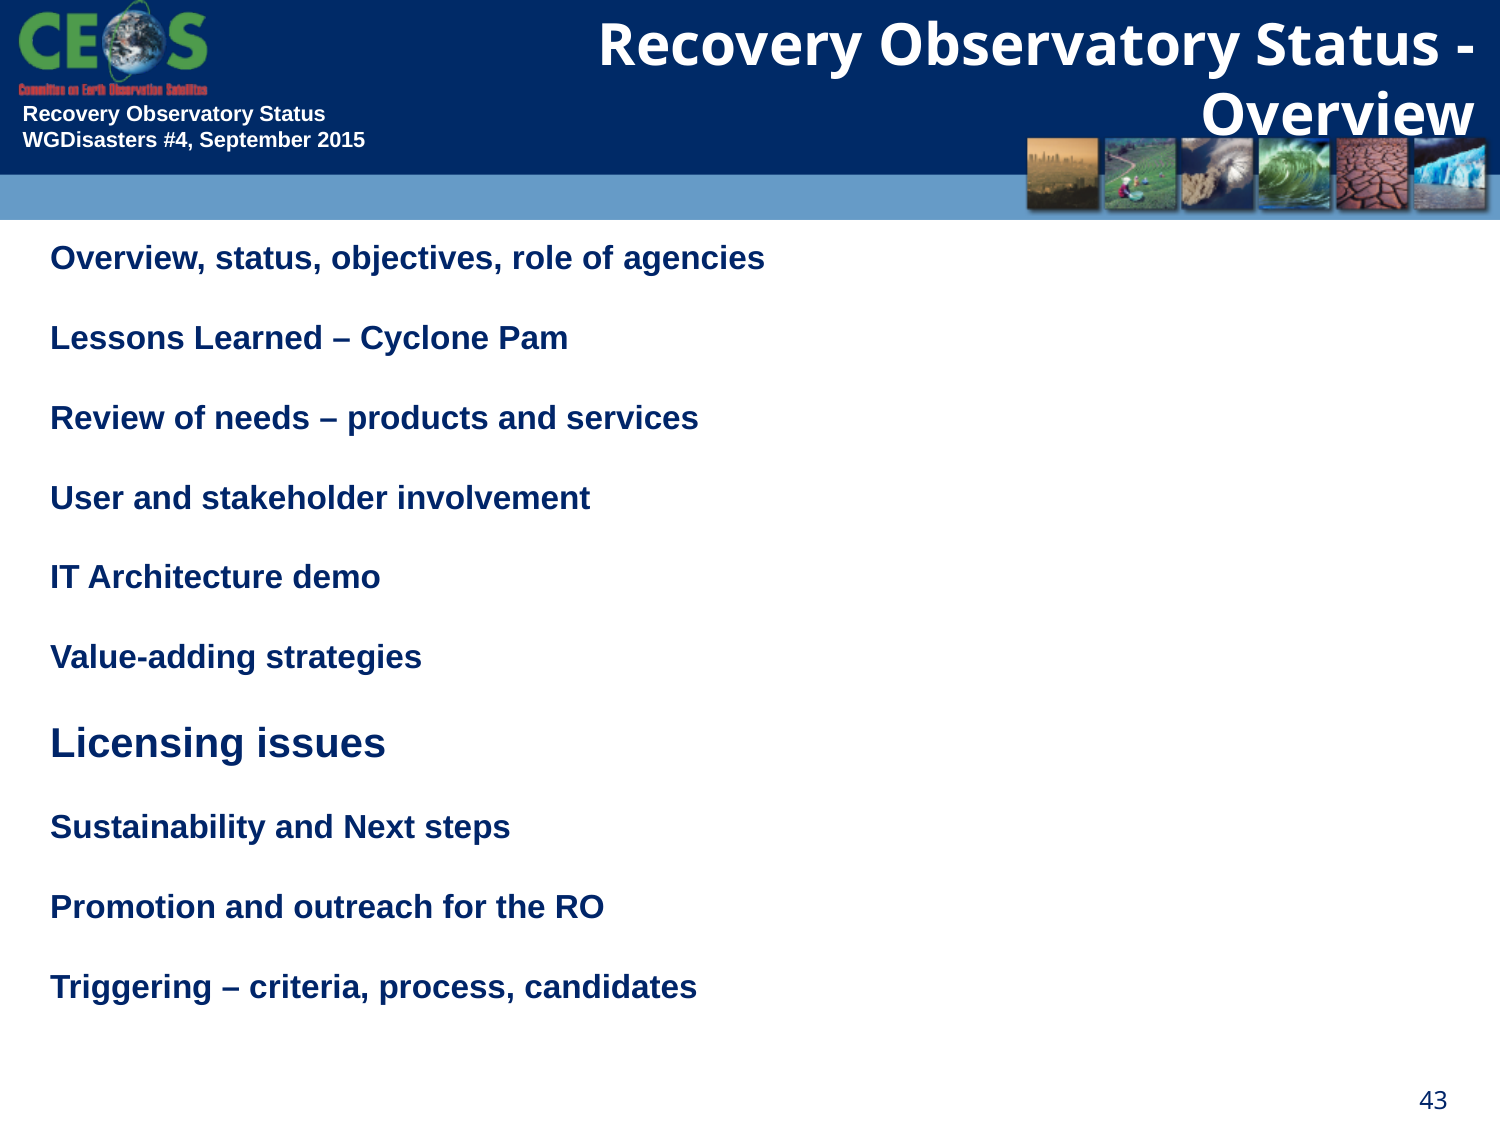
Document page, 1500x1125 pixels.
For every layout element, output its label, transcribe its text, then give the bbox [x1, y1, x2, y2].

slide_number 43 [1194, 1077, 1463, 1112]
picture [0, 0, 1500, 220]
text_box Overview, status, objectives, role of agencies Lessons Learned – Cyclone Pam Review of needs – products and services User and stakeholder involvement IT Architecture demo Value-adding strategies Licensing issues Sustainability and Next steps Promotion and outreach for the RO Triggering – criteria, process, candidates [35, 228, 1448, 1013]
text_box Recovery Observatory Status - Overview [336, 16, 1491, 138]
